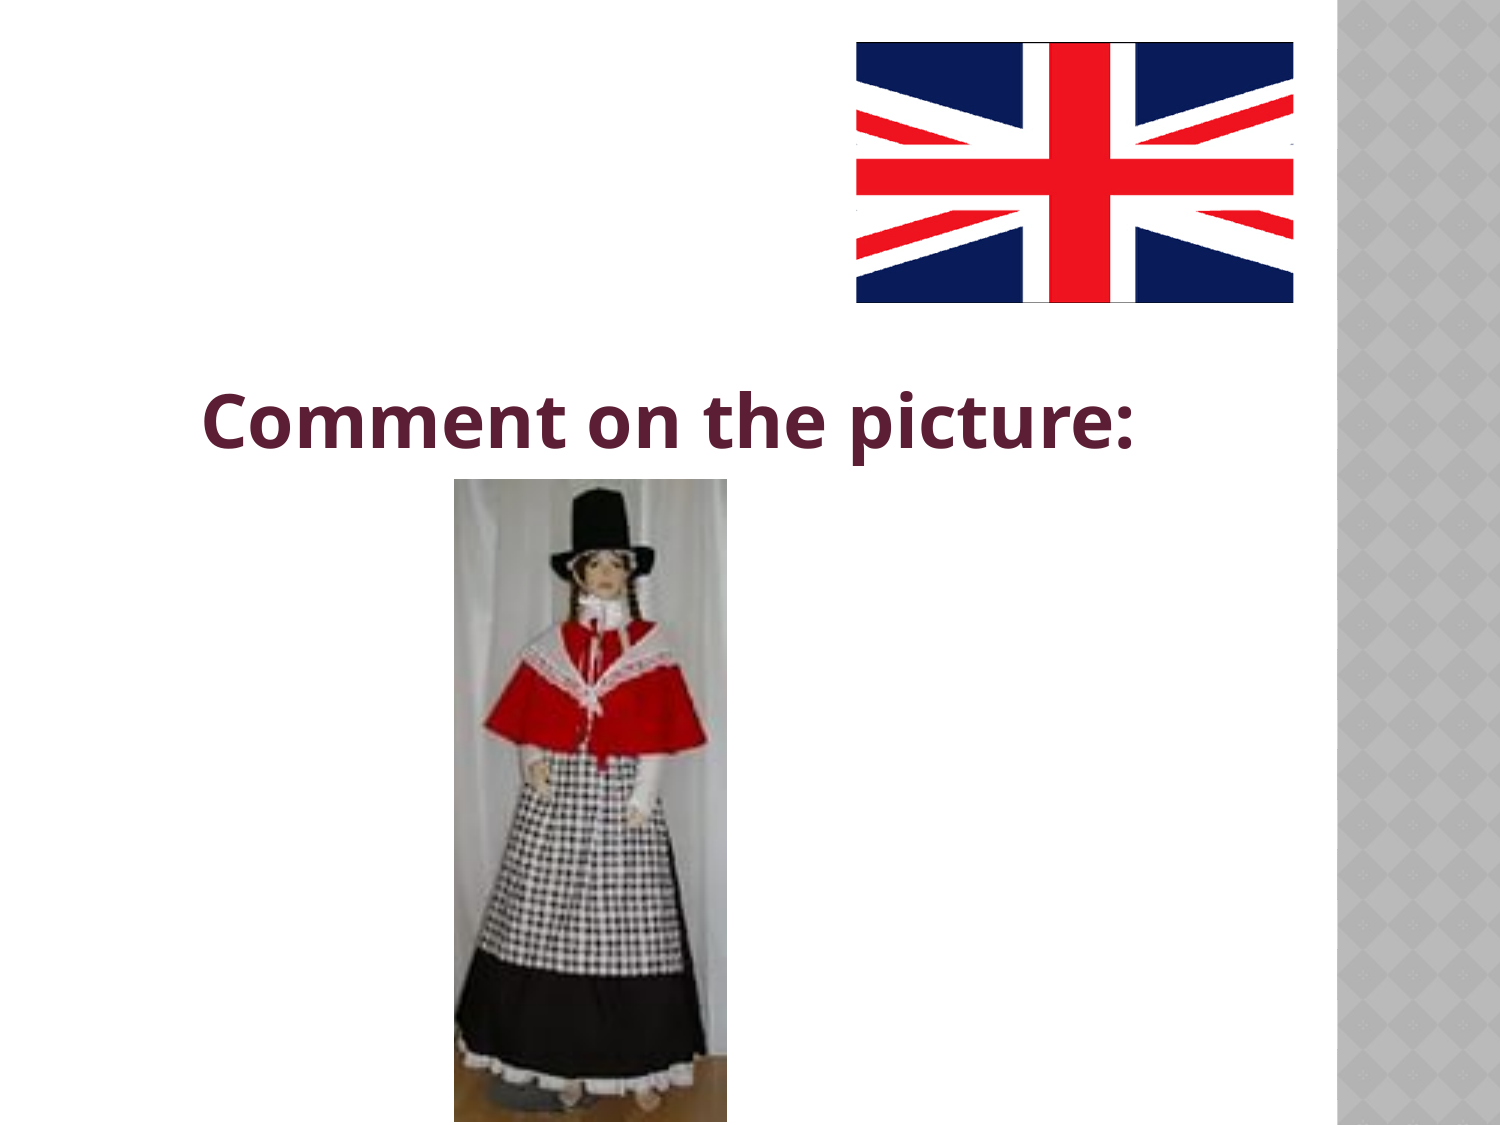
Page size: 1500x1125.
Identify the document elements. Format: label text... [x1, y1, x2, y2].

list Comment on the picture: [75, 264, 1263, 1059]
picture [454, 479, 727, 1123]
picture [855, 42, 1294, 303]
